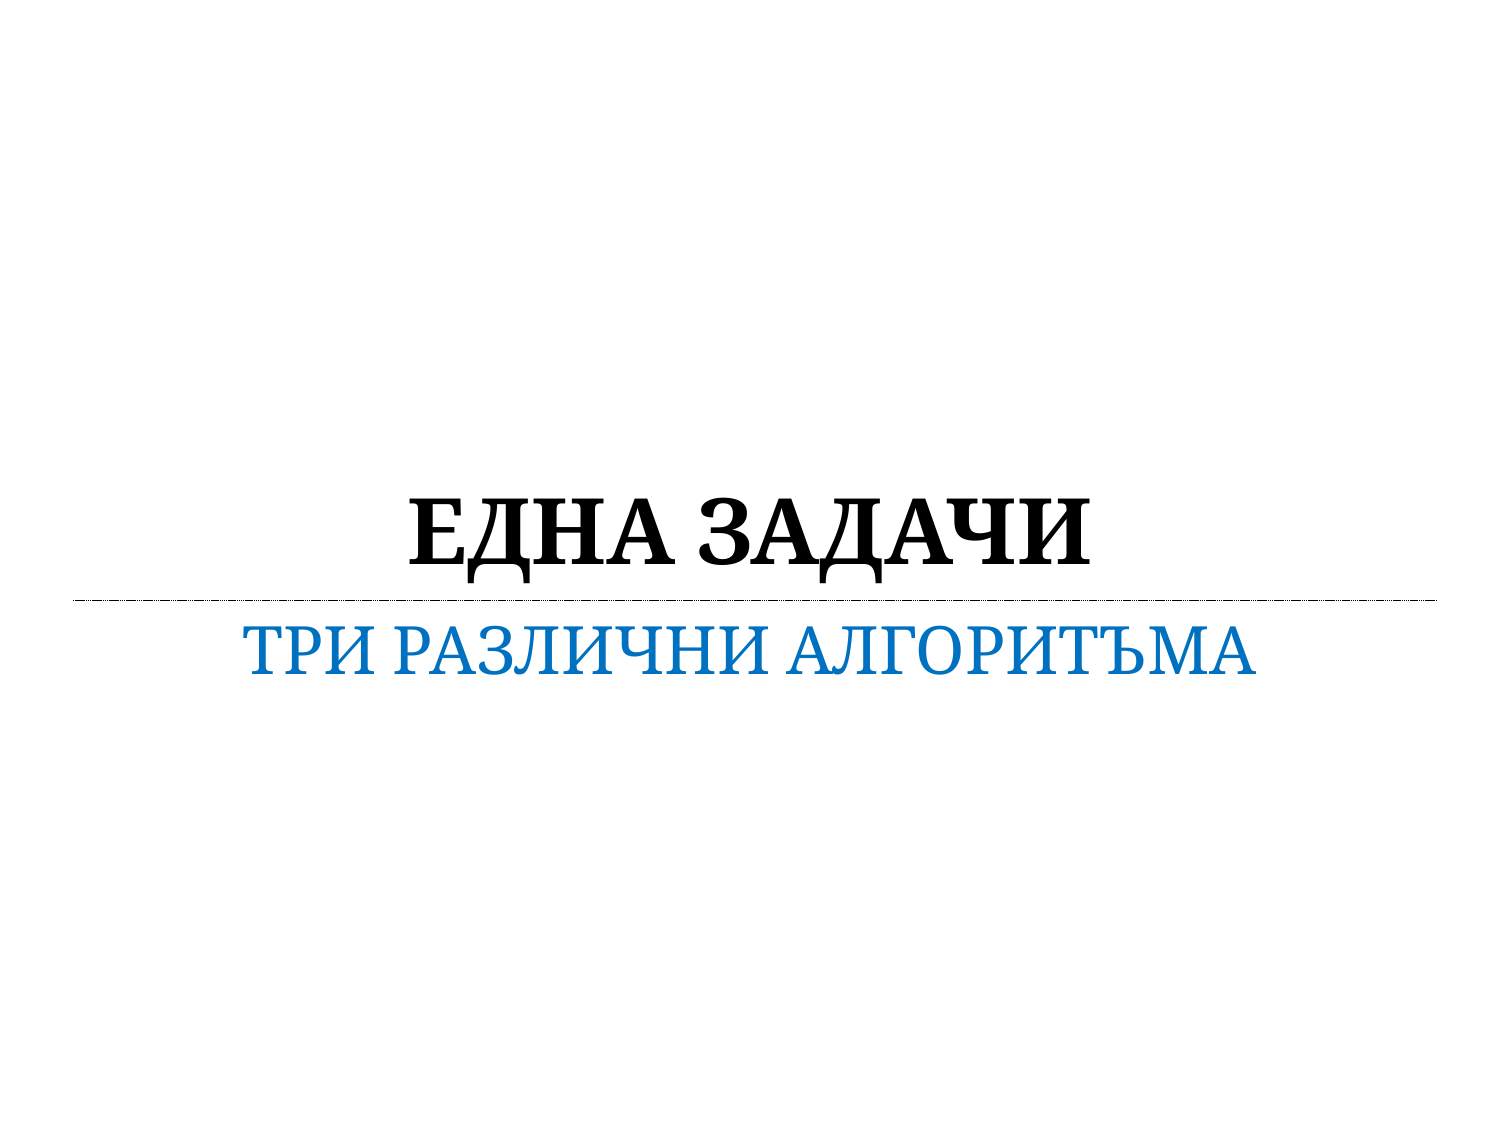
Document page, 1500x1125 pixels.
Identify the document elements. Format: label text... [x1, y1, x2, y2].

title Една задачи [0, 346, 1500, 594]
subtitle Три различни алгоритъма [0, 597, 1500, 716]
